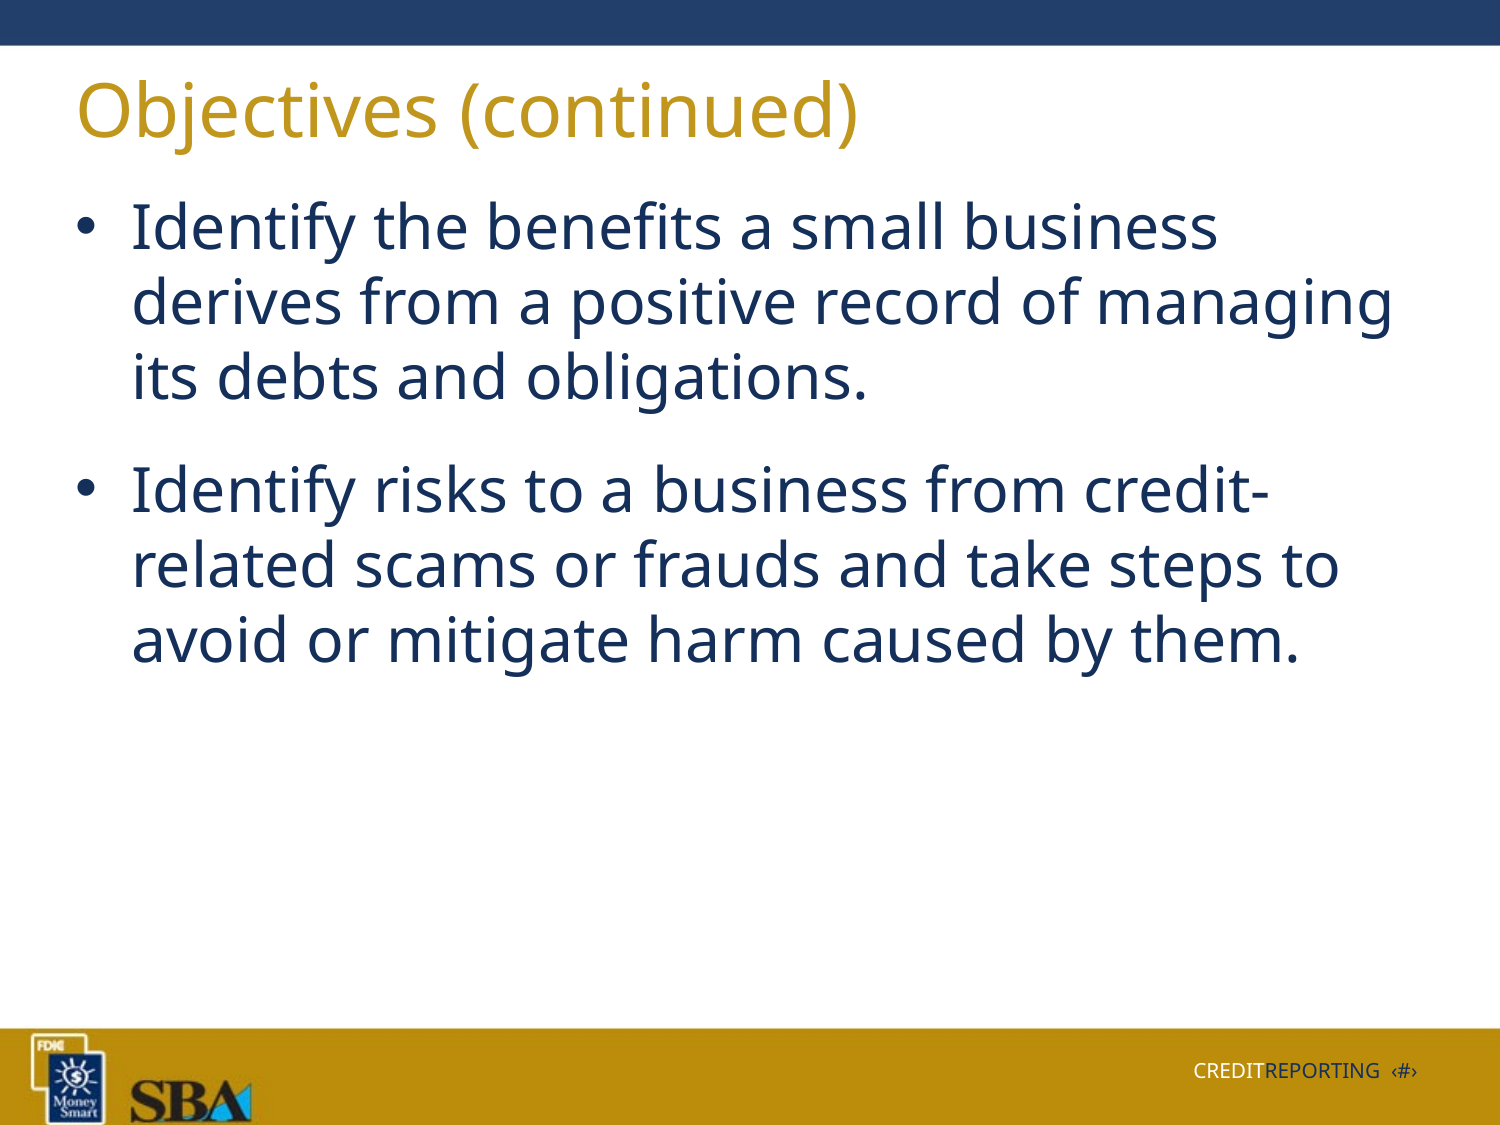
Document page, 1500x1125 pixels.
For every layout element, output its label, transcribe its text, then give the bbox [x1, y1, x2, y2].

list Identify the benefits a small business derives from a positive record of managing its debts and obligations. Identify risks to a business from credit-related scams or frauds and take steps to avoid or mitigate harm caused by them. [74, 186, 1426, 888]
picture [0, 0, 1500, 1125]
title Objectives (continued) [74, 61, 1426, 163]
